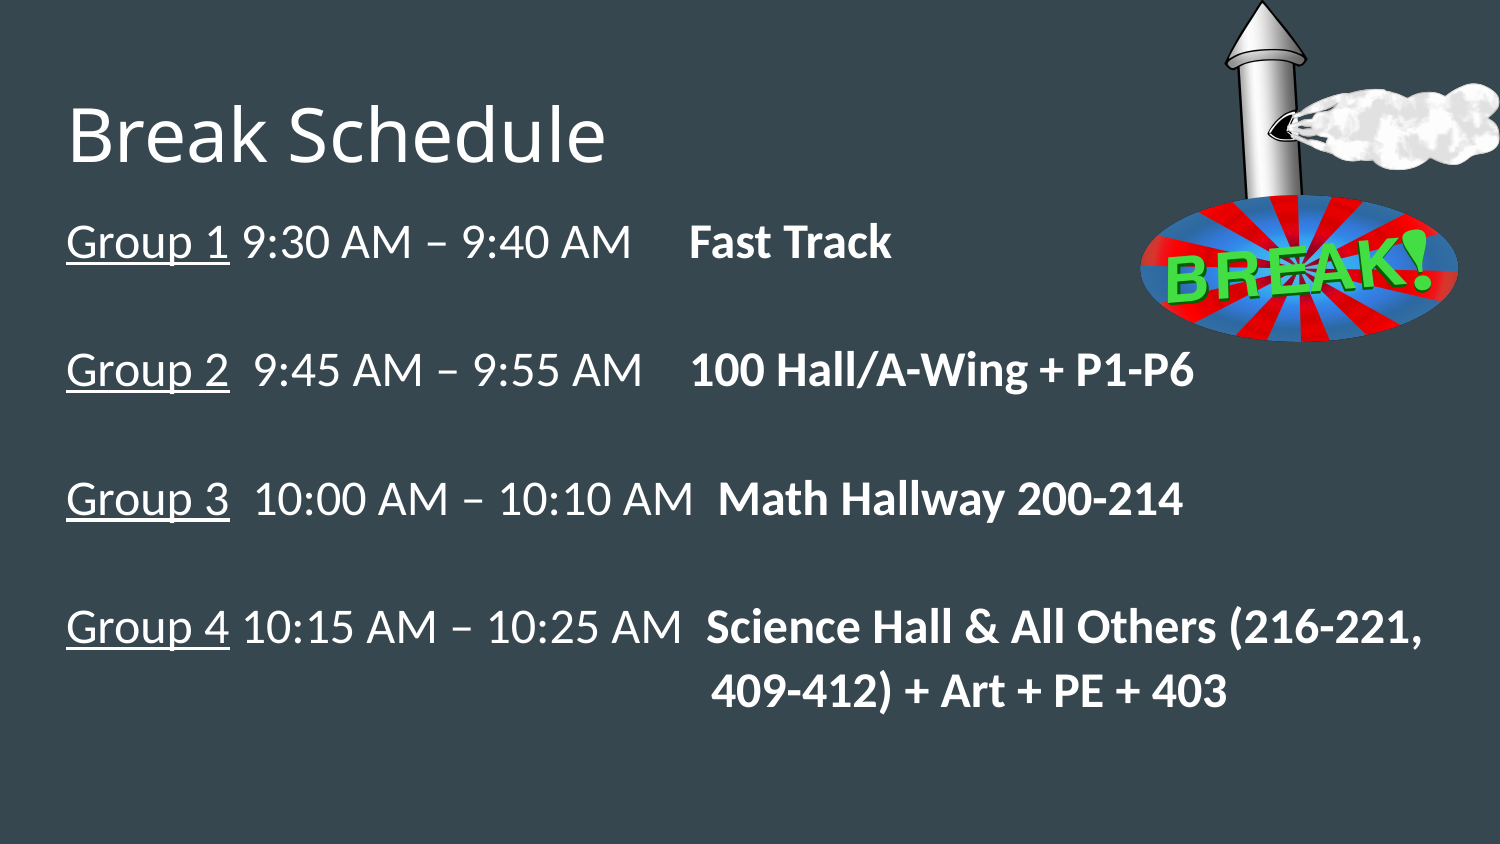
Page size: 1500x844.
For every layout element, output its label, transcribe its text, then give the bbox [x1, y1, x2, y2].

list Group 1 9:30 AM – 9:40 AM Fast Track Group 2 9:45 AM – 9:55 AM 100 Hall/A-Wing + P1-P6 Group 3 10:00 AM – 10:10 AM Math Hallway 200-214 Group 4 10:15 AM – 10:25 AM Science Hall & All Others (216-221, 409-412) + Art + PE + 403 [51, 189, 1449, 811]
picture [1140, 0, 1500, 343]
title Break Schedule [51, 72, 1135, 167]
